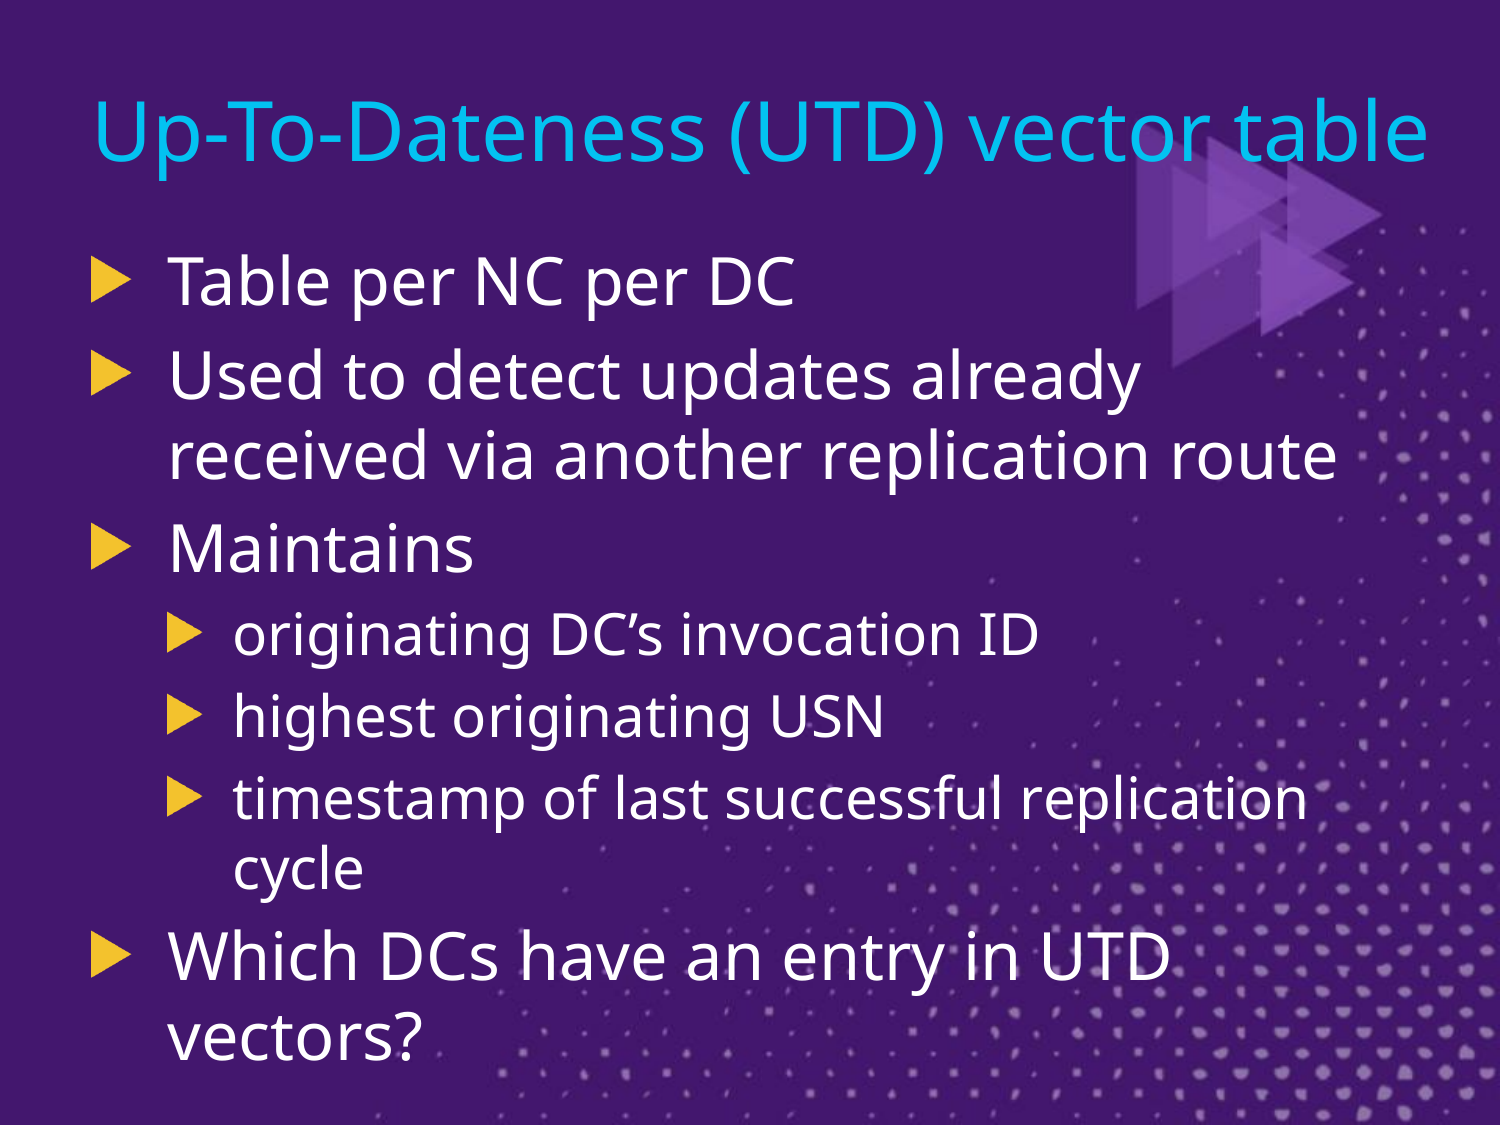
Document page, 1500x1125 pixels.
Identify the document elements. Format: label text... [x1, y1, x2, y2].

list Table per NC per DC Used to detect updates already received via another replication route Maintains originating DC’s invocation ID highest originating USN timestamp of last successful replication cycle Which DCs have an entry in UTD vectors? [76, 231, 1436, 560]
title Up-To-Dateness (UTD) vector table [76, 78, 1449, 179]
picture [0, 0, 1500, 1125]
